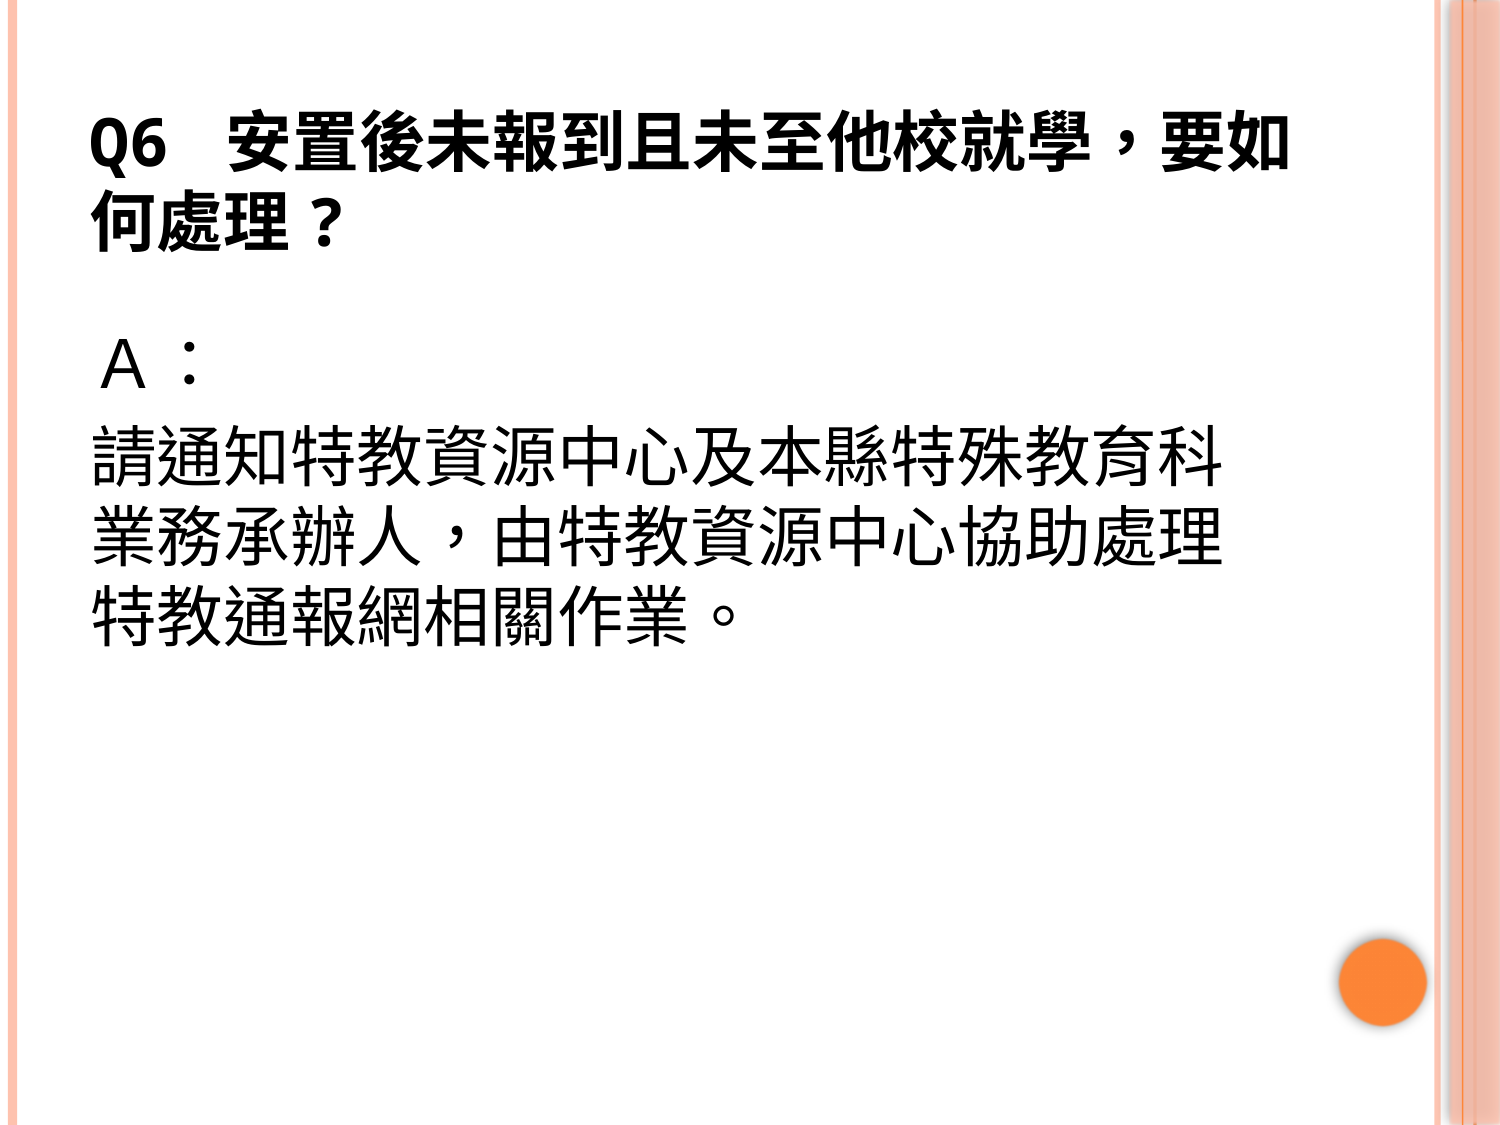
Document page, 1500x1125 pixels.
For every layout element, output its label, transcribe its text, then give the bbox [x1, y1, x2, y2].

title Q6 安置後未報到且未至他校就學，要如何處理? [75, 45, 1329, 268]
list Ａ： 請通知特教資源中心及本縣特殊教育科業務承辦人，由特教資源中心協助處理特教通報網相關作業。 [75, 314, 1300, 1062]
